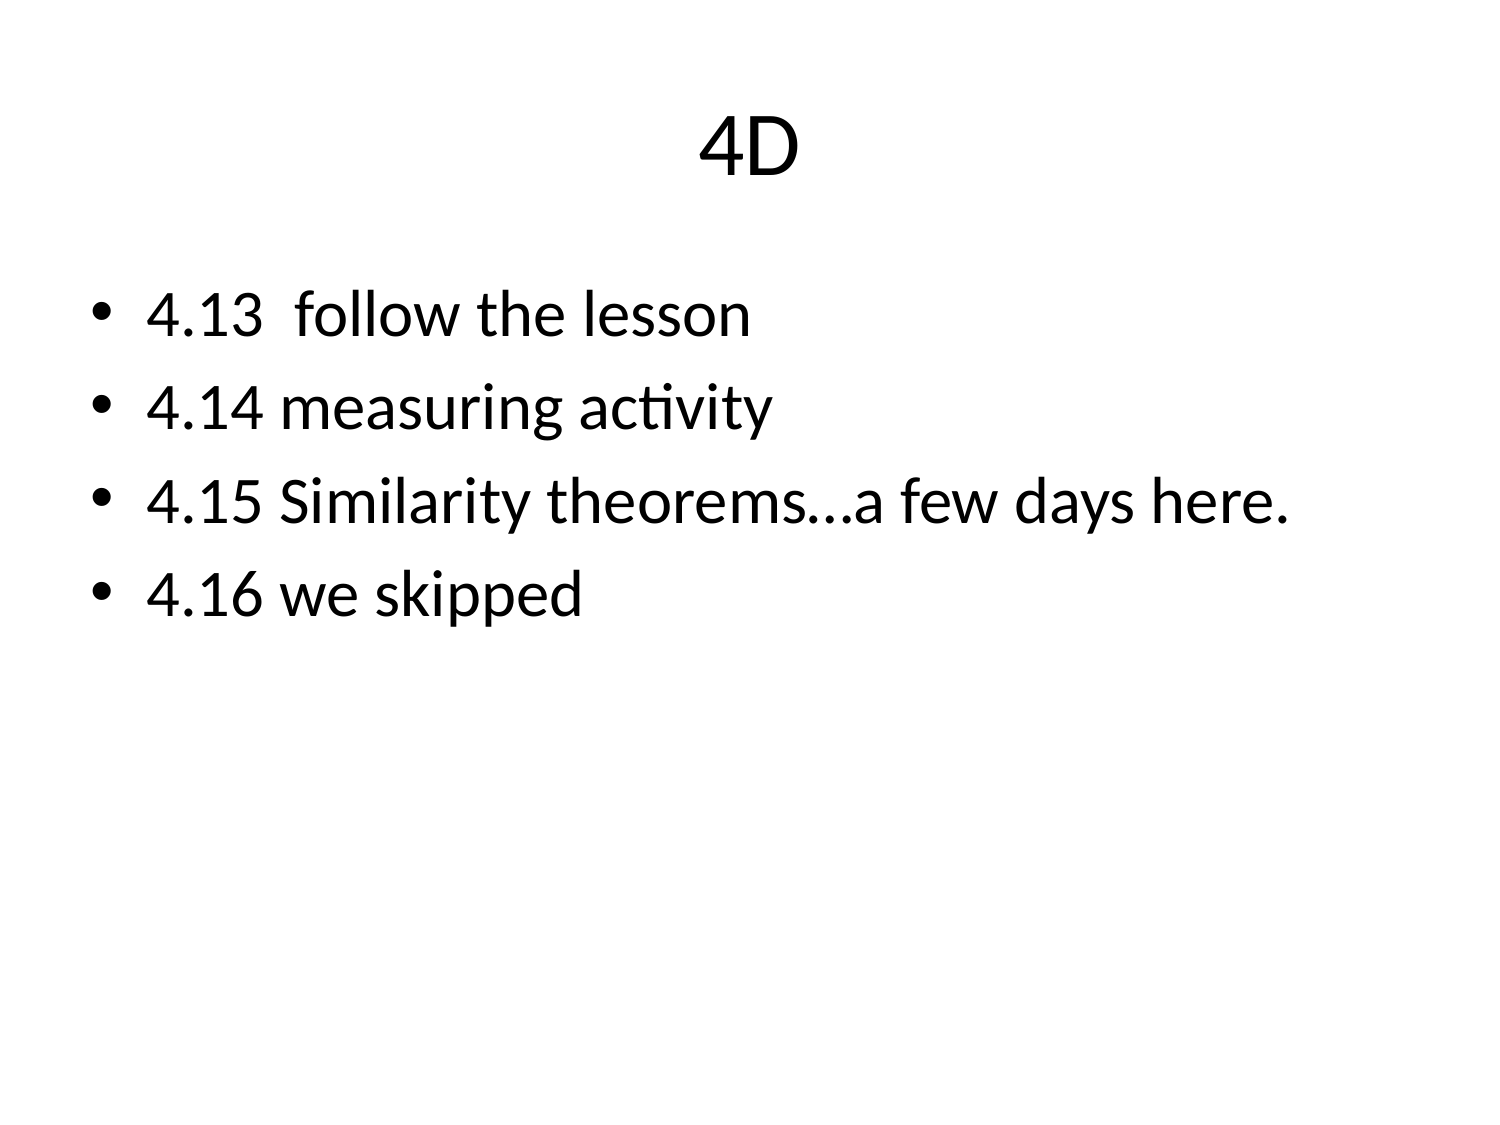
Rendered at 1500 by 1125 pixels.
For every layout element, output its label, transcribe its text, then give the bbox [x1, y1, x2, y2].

list 4.13 follow the lesson 4.14 measuring activity 4.15 Similarity theorems…a few days here. 4.16 we skipped [75, 262, 1425, 1005]
title 4D [75, 45, 1425, 233]
